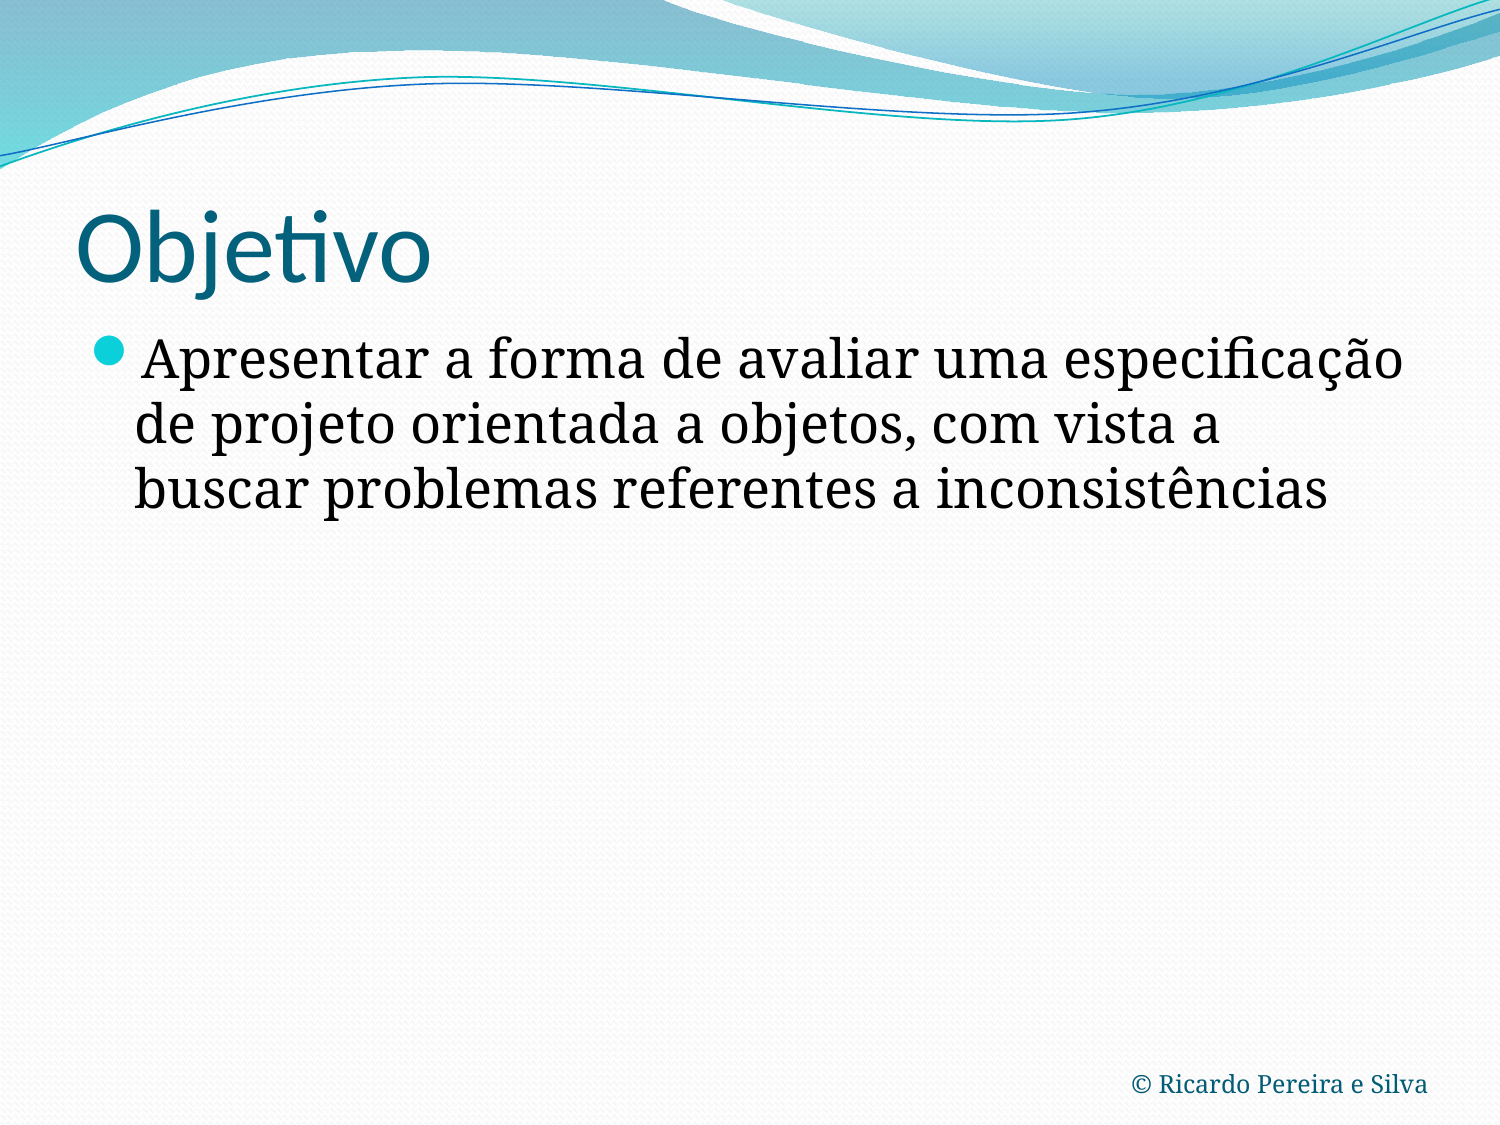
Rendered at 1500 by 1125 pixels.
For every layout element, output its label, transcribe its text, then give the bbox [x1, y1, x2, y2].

footer © Ricardo Pereira e Silva [1101, 1042, 1429, 1103]
list Apresentar a forma de avaliar uma especificação de projeto orientada a objetos, com vista a buscar problemas referentes a inconsistências [75, 317, 1425, 1038]
title Objetivo [75, 115, 1425, 303]
